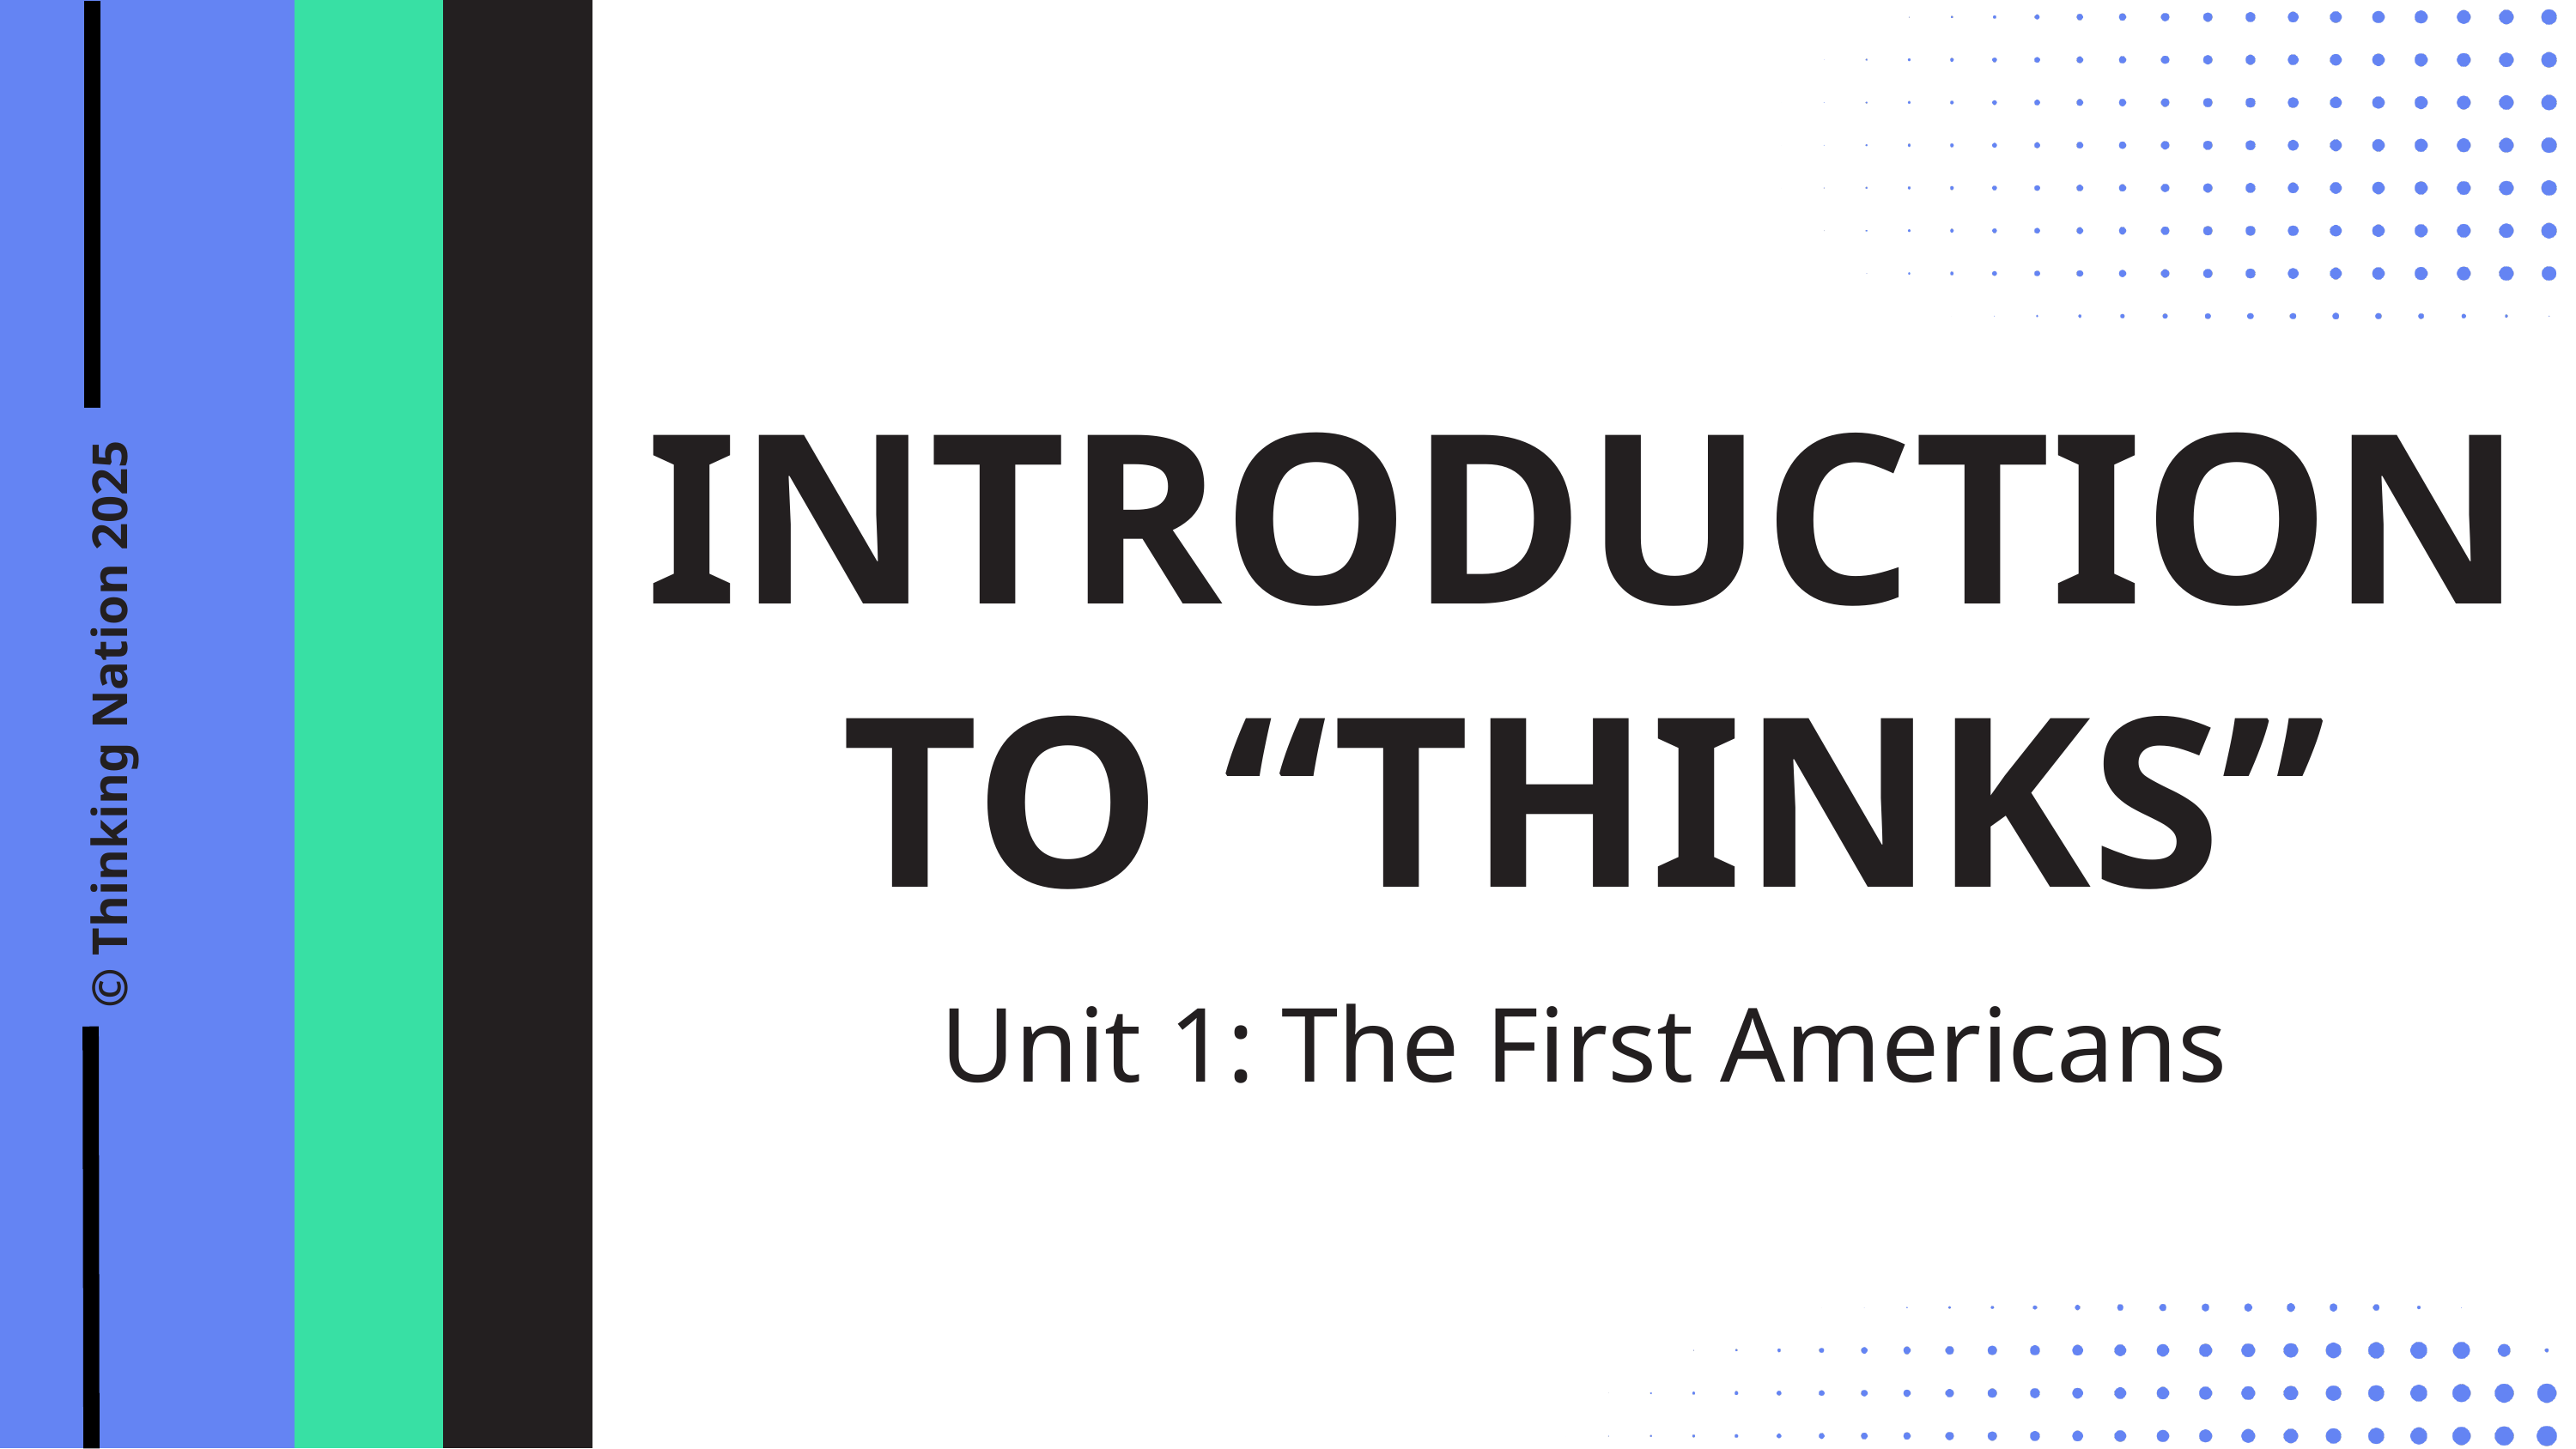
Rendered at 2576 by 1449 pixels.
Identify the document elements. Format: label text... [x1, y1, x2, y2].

text_box [1781, 0, 2576, 319]
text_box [0, 0, 593, 1449]
text_box [1565, 1303, 2576, 1449]
text_box INTRODUCTION TO “THINKS” [599, 367, 2576, 931]
text_box Unit 1: The First Americans [599, 931, 2576, 1103]
